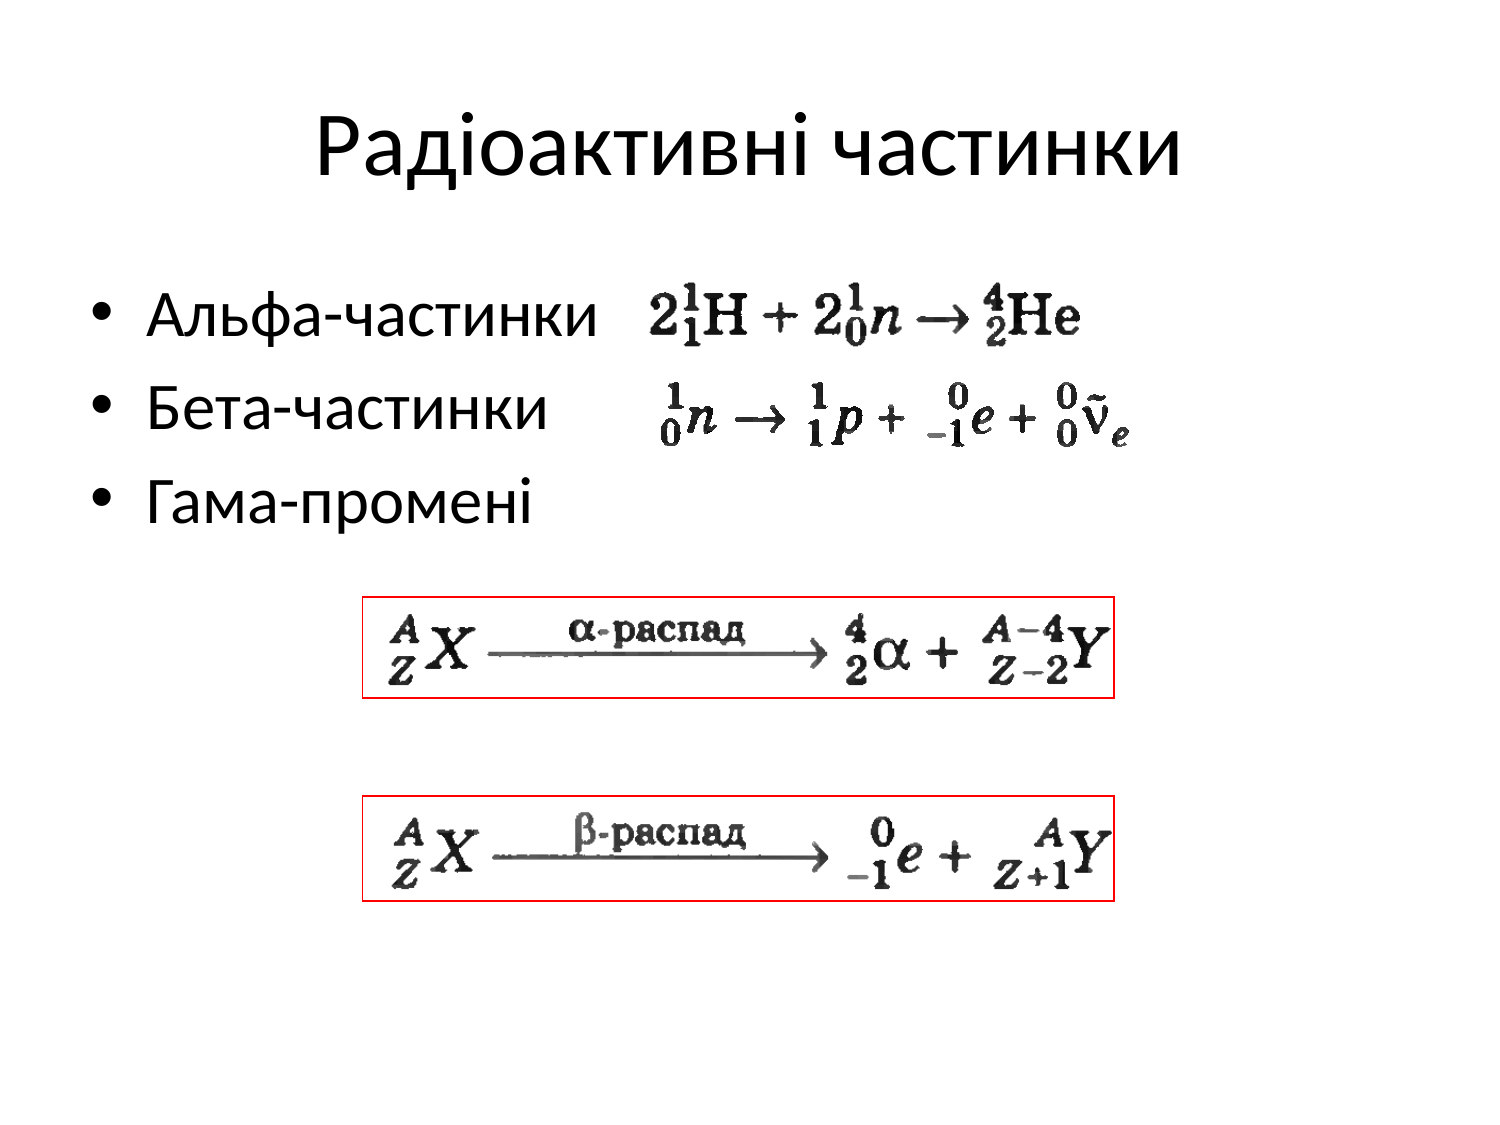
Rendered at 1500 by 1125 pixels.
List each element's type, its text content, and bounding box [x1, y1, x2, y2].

picture [632, 363, 1135, 466]
title Радіоактивні частинки [75, 45, 1425, 233]
picture [632, 269, 1080, 362]
list Альфа-частинки Бета-частинки Гама-промені [75, 262, 1425, 1005]
picture [363, 597, 1114, 698]
picture [362, 796, 1114, 901]
